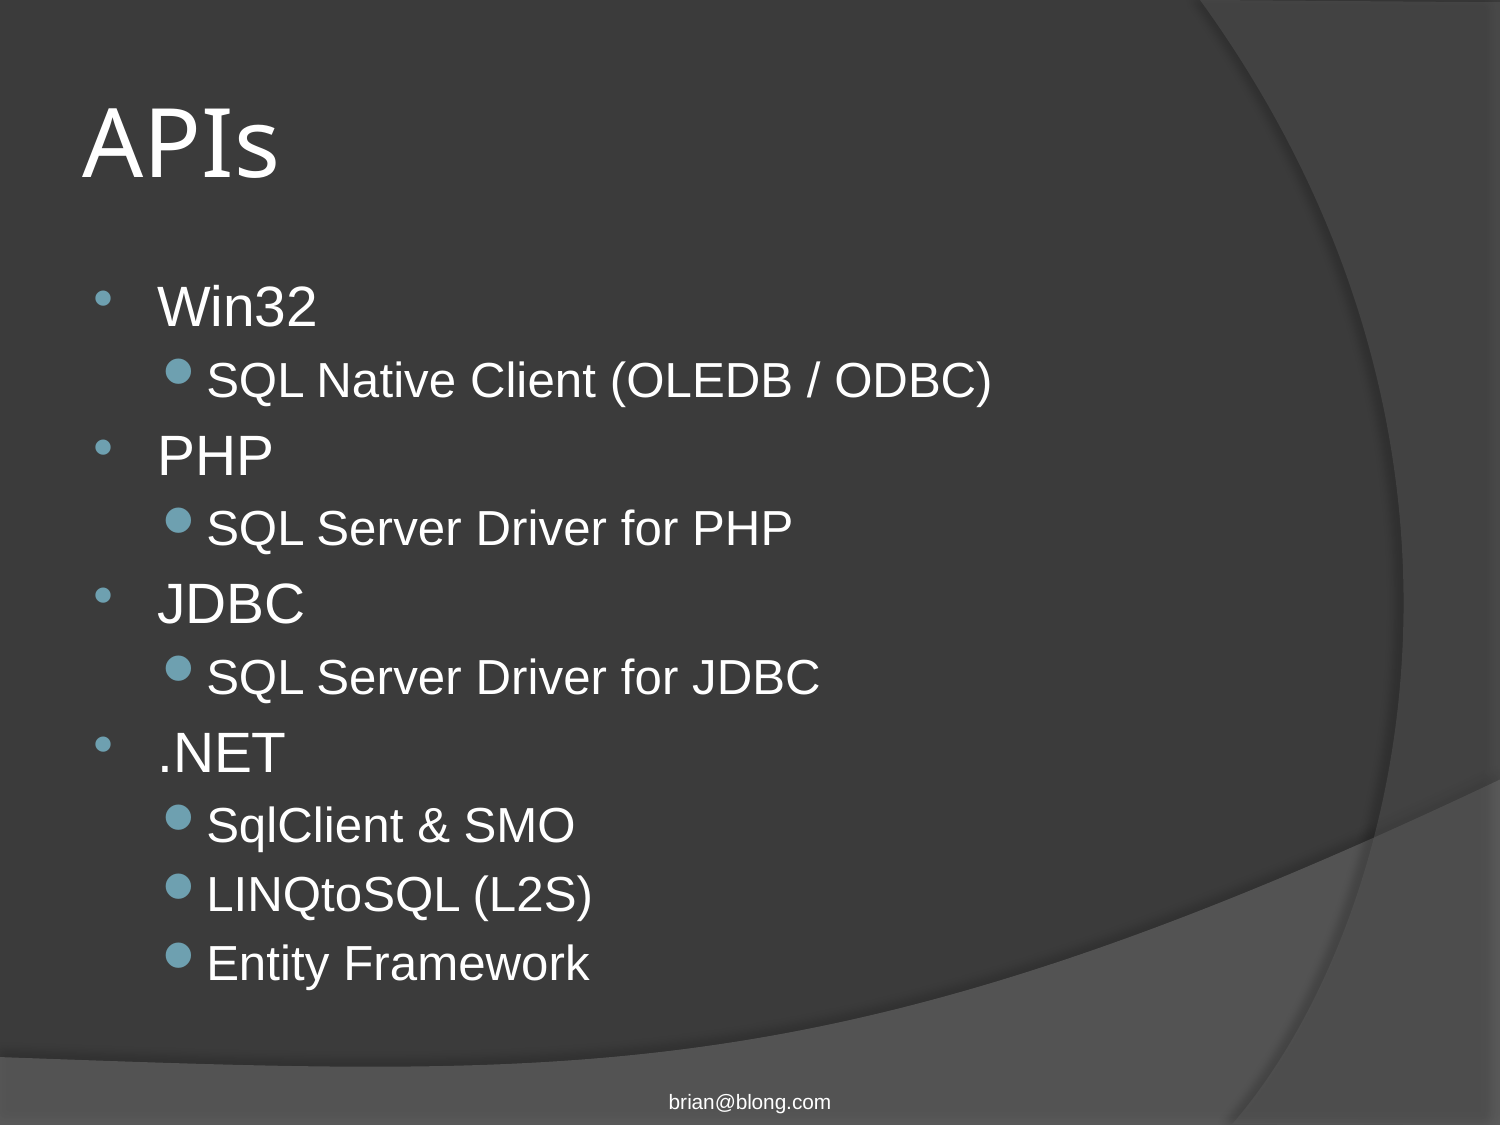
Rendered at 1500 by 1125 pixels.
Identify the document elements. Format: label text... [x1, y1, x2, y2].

list Win32 SQL Native Client (OLEDB / ODBC) PHP SQL Server Driver for PHP JDBC SQL Server Driver for JDBC .NET SqlClient & SMO LINQtoSQL (L2S) Entity Framework [75, 262, 1300, 1005]
title APIs [75, 45, 1300, 233]
footer brian@blong.com [512, 1053, 988, 1114]
